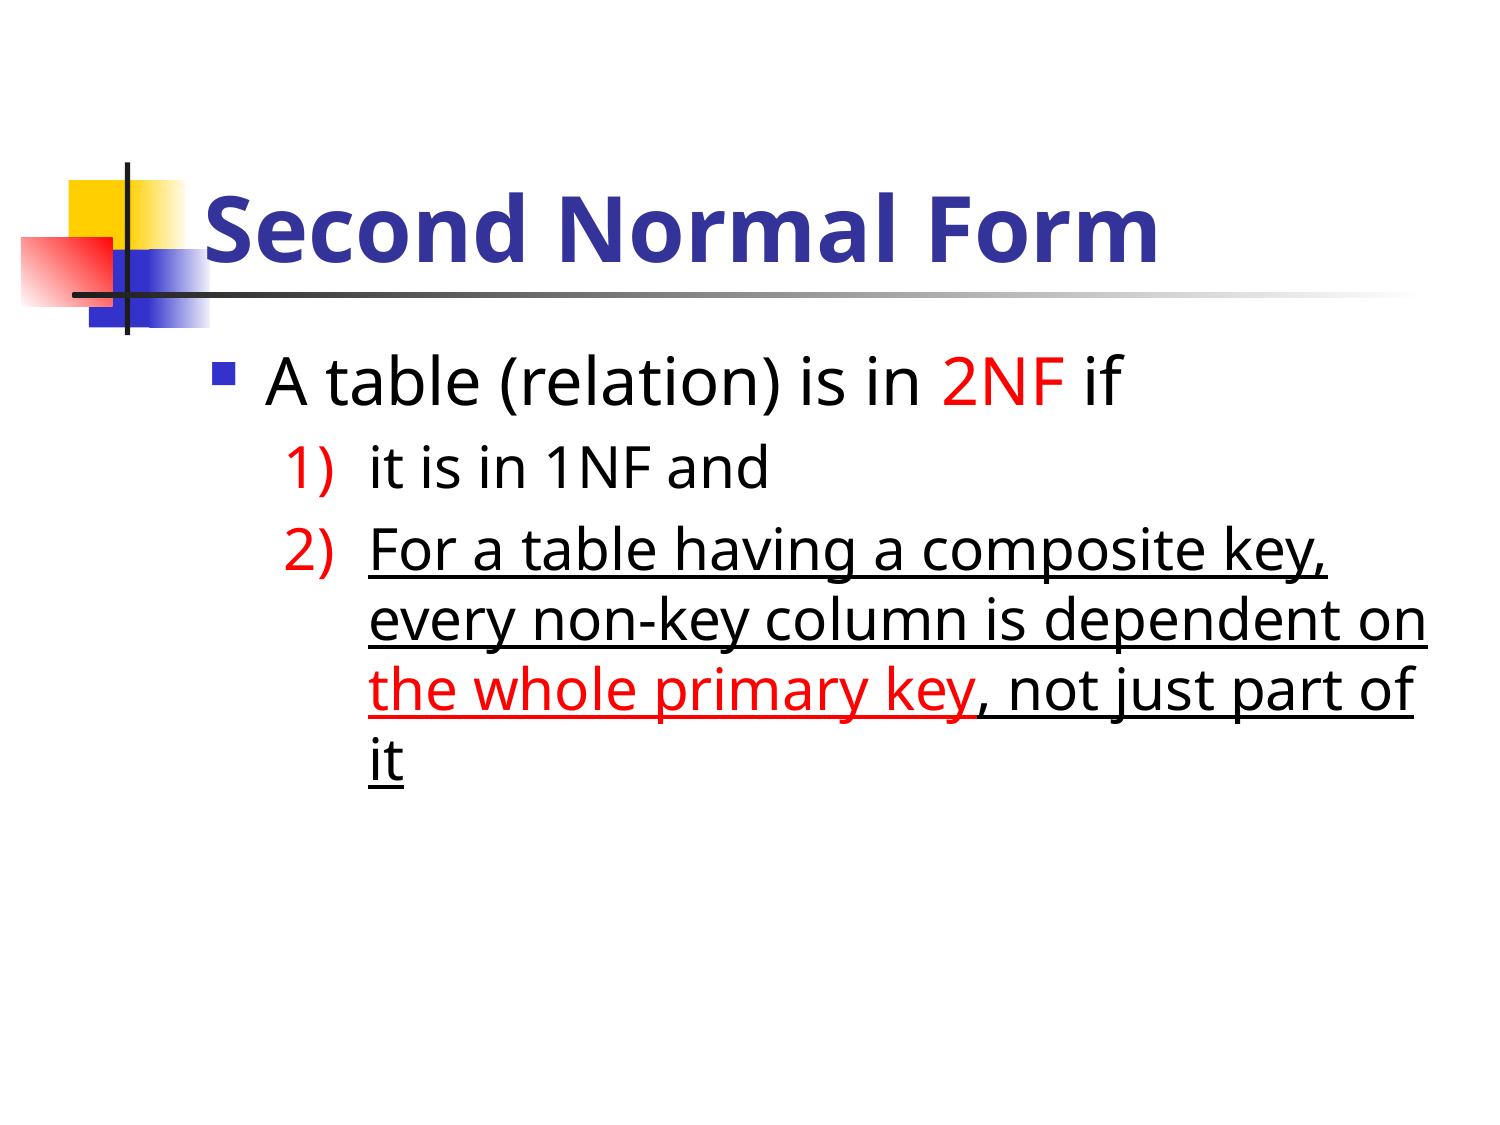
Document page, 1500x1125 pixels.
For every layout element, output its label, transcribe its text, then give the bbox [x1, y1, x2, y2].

title Second Normal Form [188, 101, 1468, 289]
list A table (relation) is in 2NF if it is in 1NF and For a table having a composite key, every non-key column is dependent on the whole primary key, not just part of it [193, 331, 1469, 1006]
